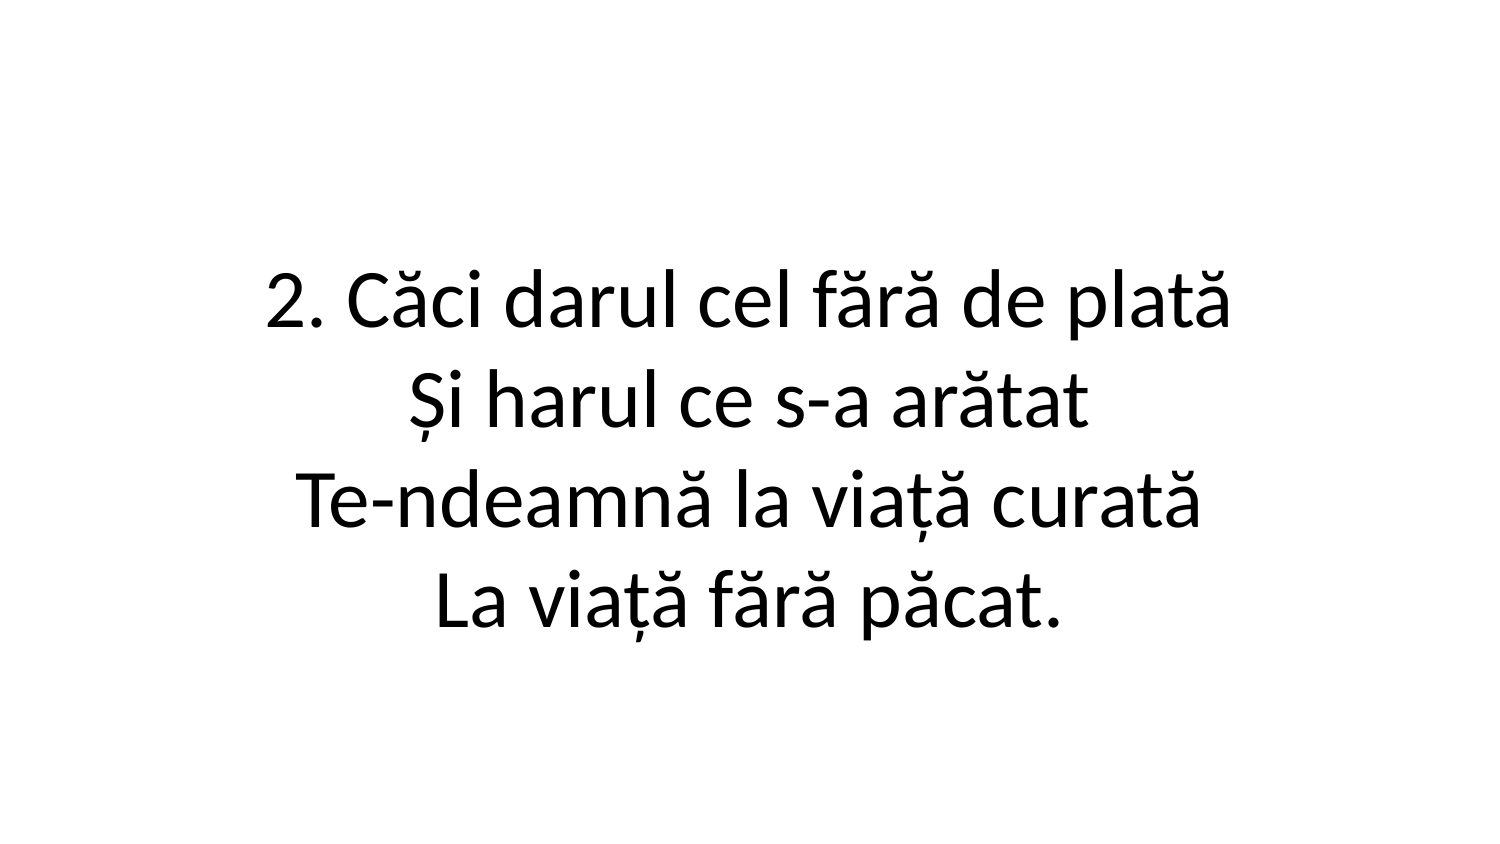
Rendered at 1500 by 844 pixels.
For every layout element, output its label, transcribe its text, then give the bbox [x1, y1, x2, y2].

text_box 2. Căci darul cel fără de plată Și harul ce s-a arătat Te-ndeamnă la viață curată La viață fără păcat. [249, 192, 1251, 652]
